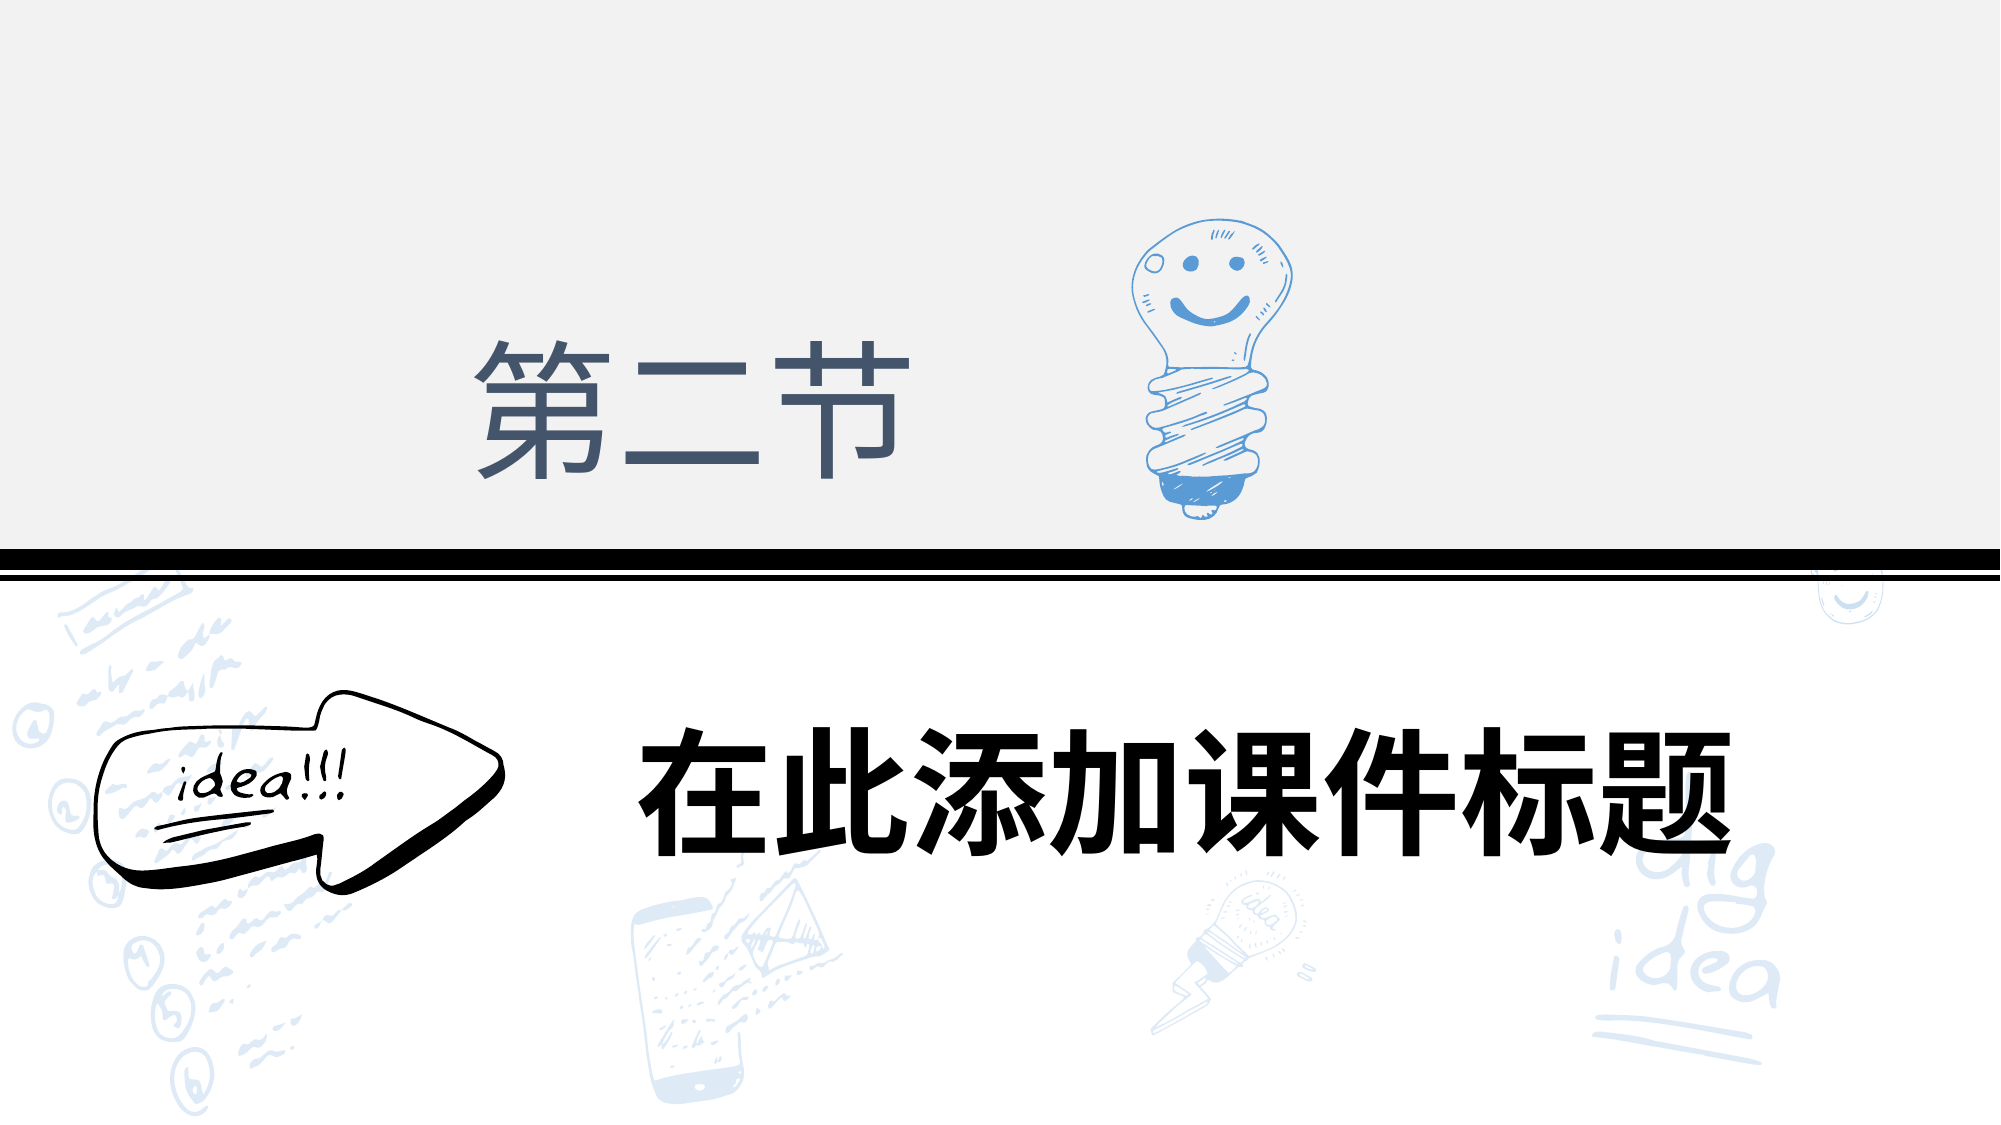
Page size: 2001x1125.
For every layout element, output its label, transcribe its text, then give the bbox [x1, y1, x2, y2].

text_box 第二节 [452, 309, 933, 505]
text_box [93, 690, 506, 896]
text_box [0, 0, 2000, 549]
text_box 在此添加课件标题 [620, 699, 1751, 880]
text_box [1131, 218, 1293, 520]
